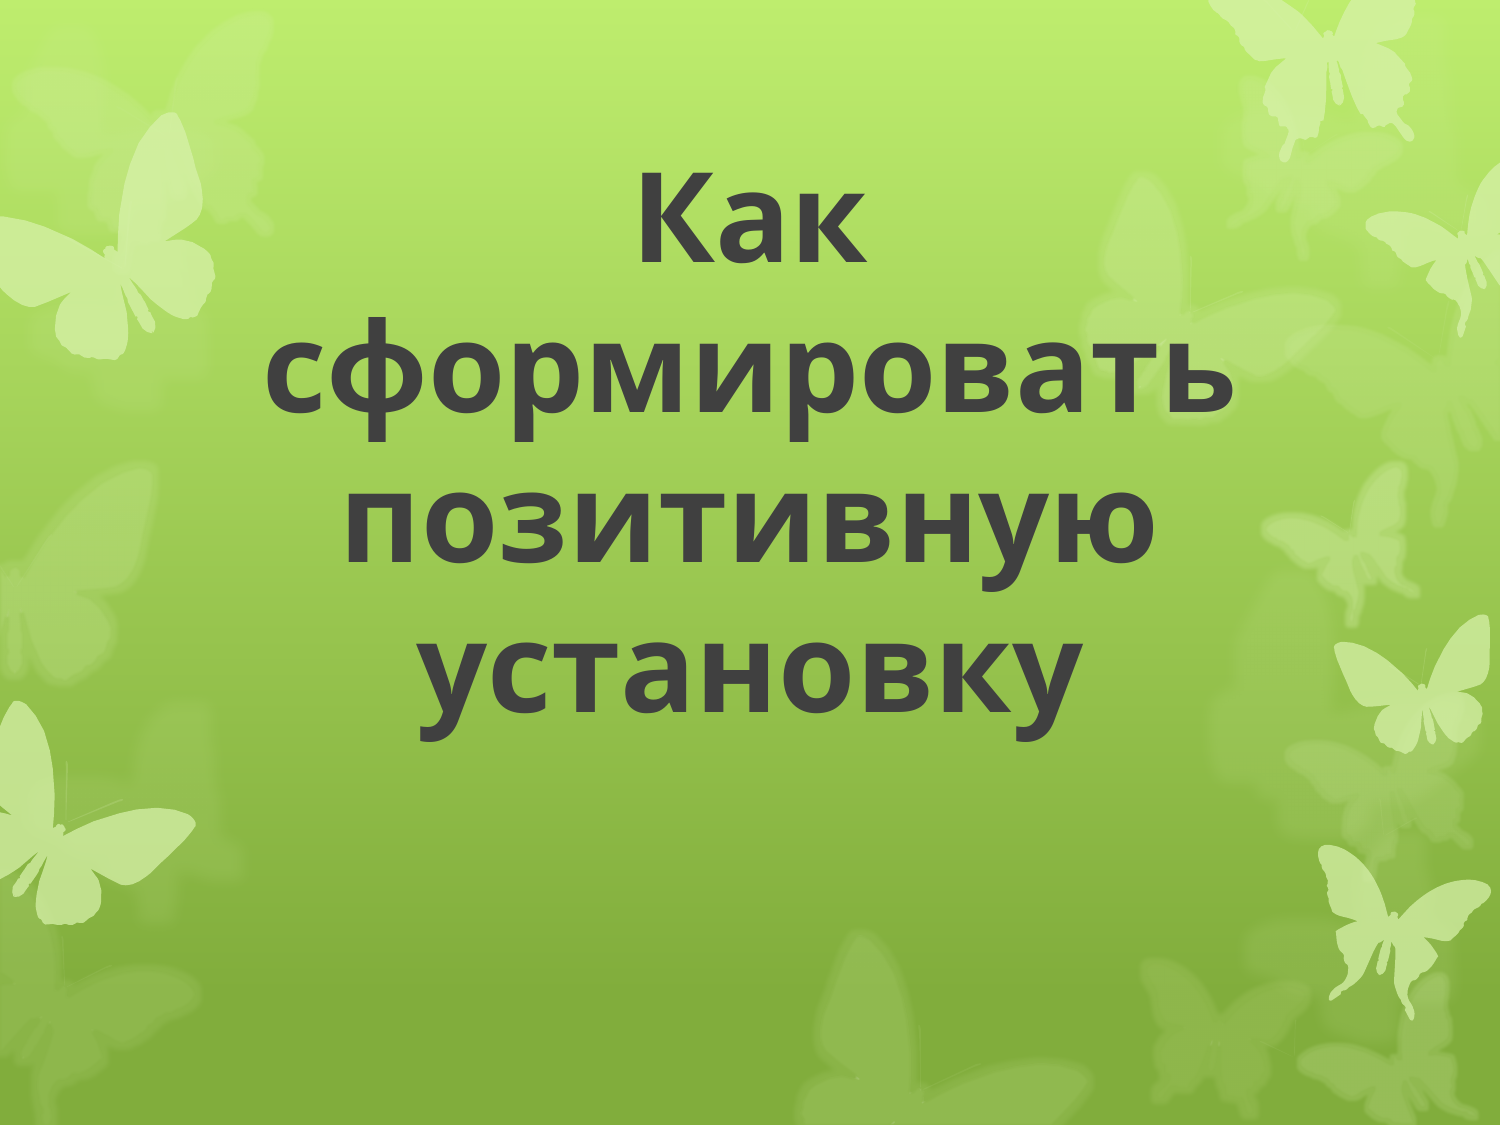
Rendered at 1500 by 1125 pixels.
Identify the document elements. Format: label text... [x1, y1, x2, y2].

title Как сформировать позитивную установку [165, 110, 1335, 764]
